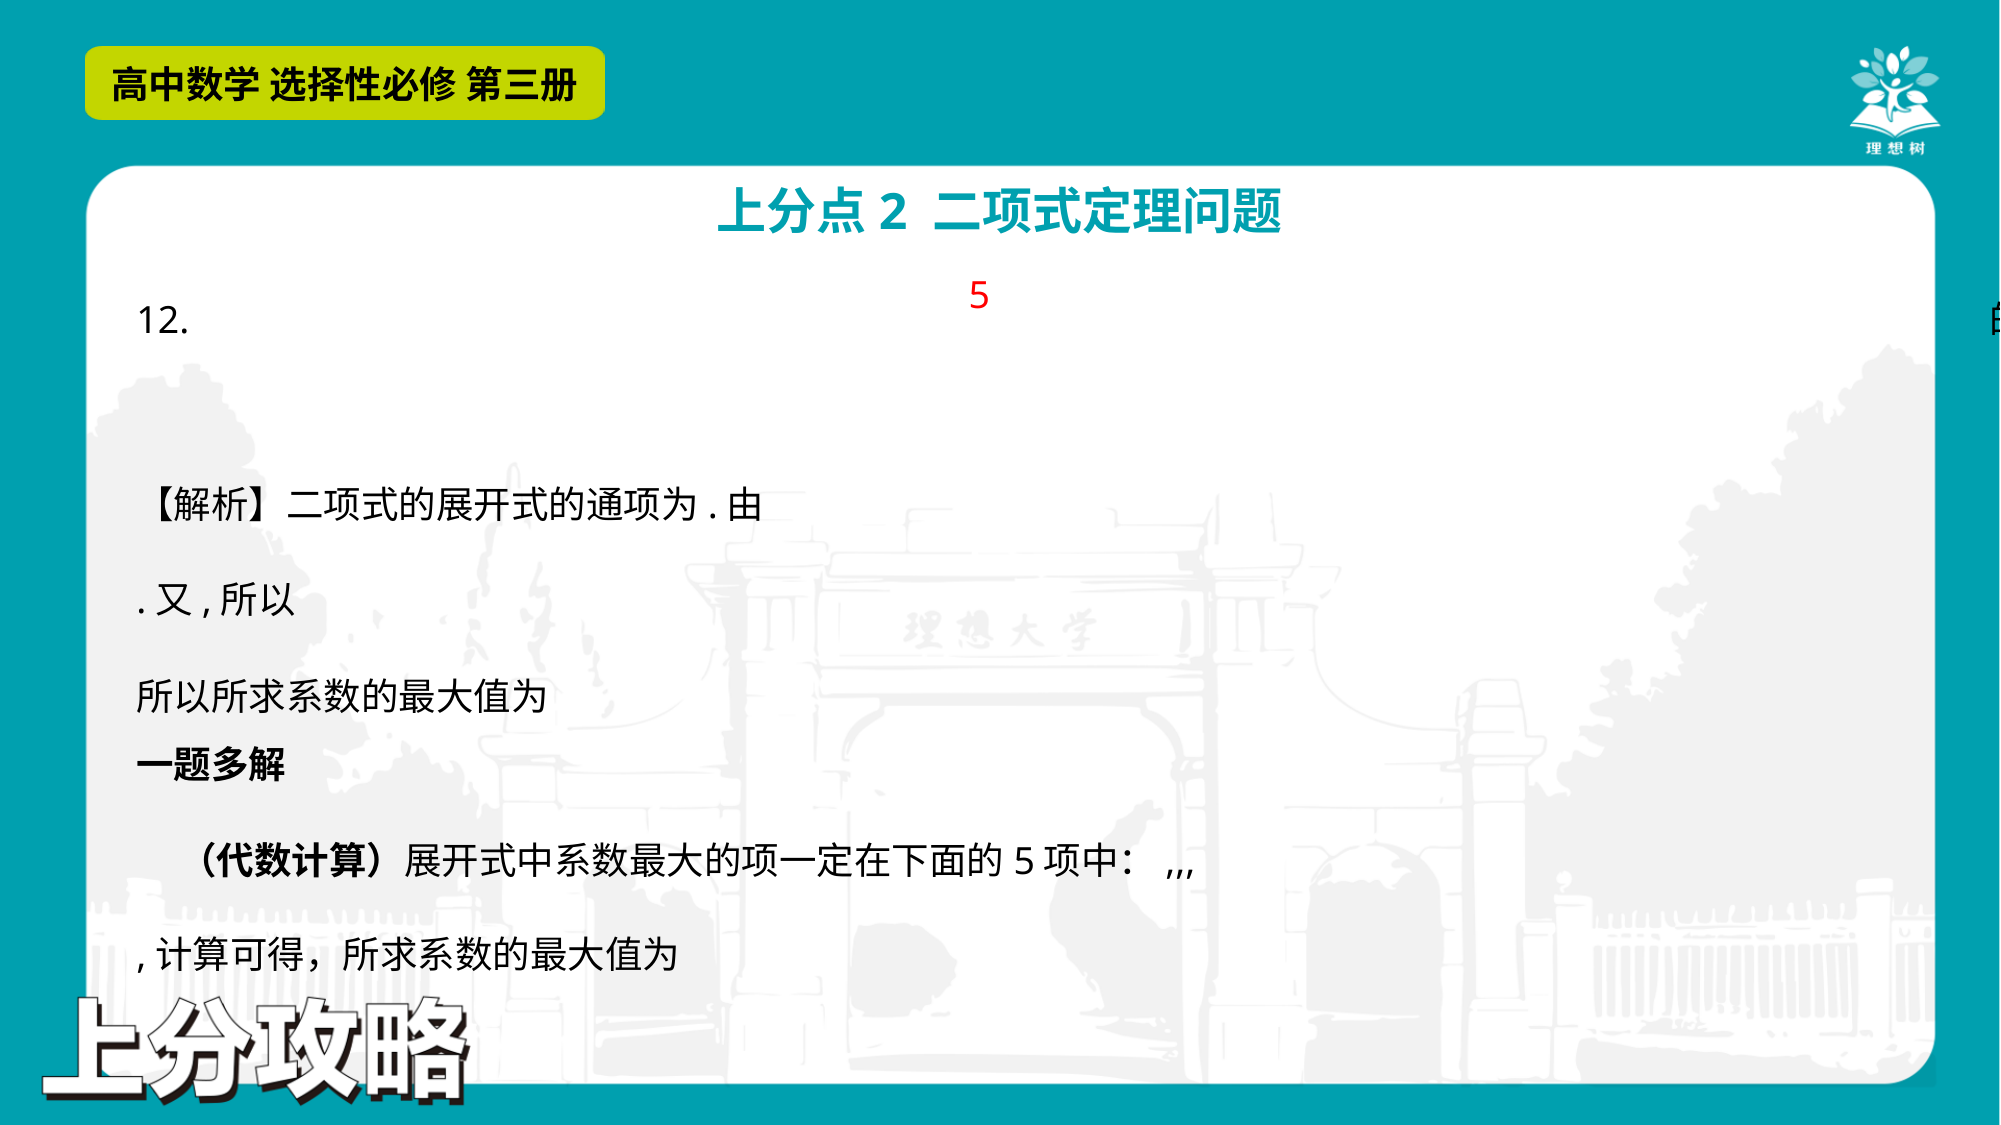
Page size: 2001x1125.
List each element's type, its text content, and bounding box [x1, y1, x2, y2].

picture [0, 0, 2000, 1125]
text_box 5 [954, 269, 1004, 314]
picture [1995, 310, 2000, 318]
picture [1995, 320, 2000, 330]
